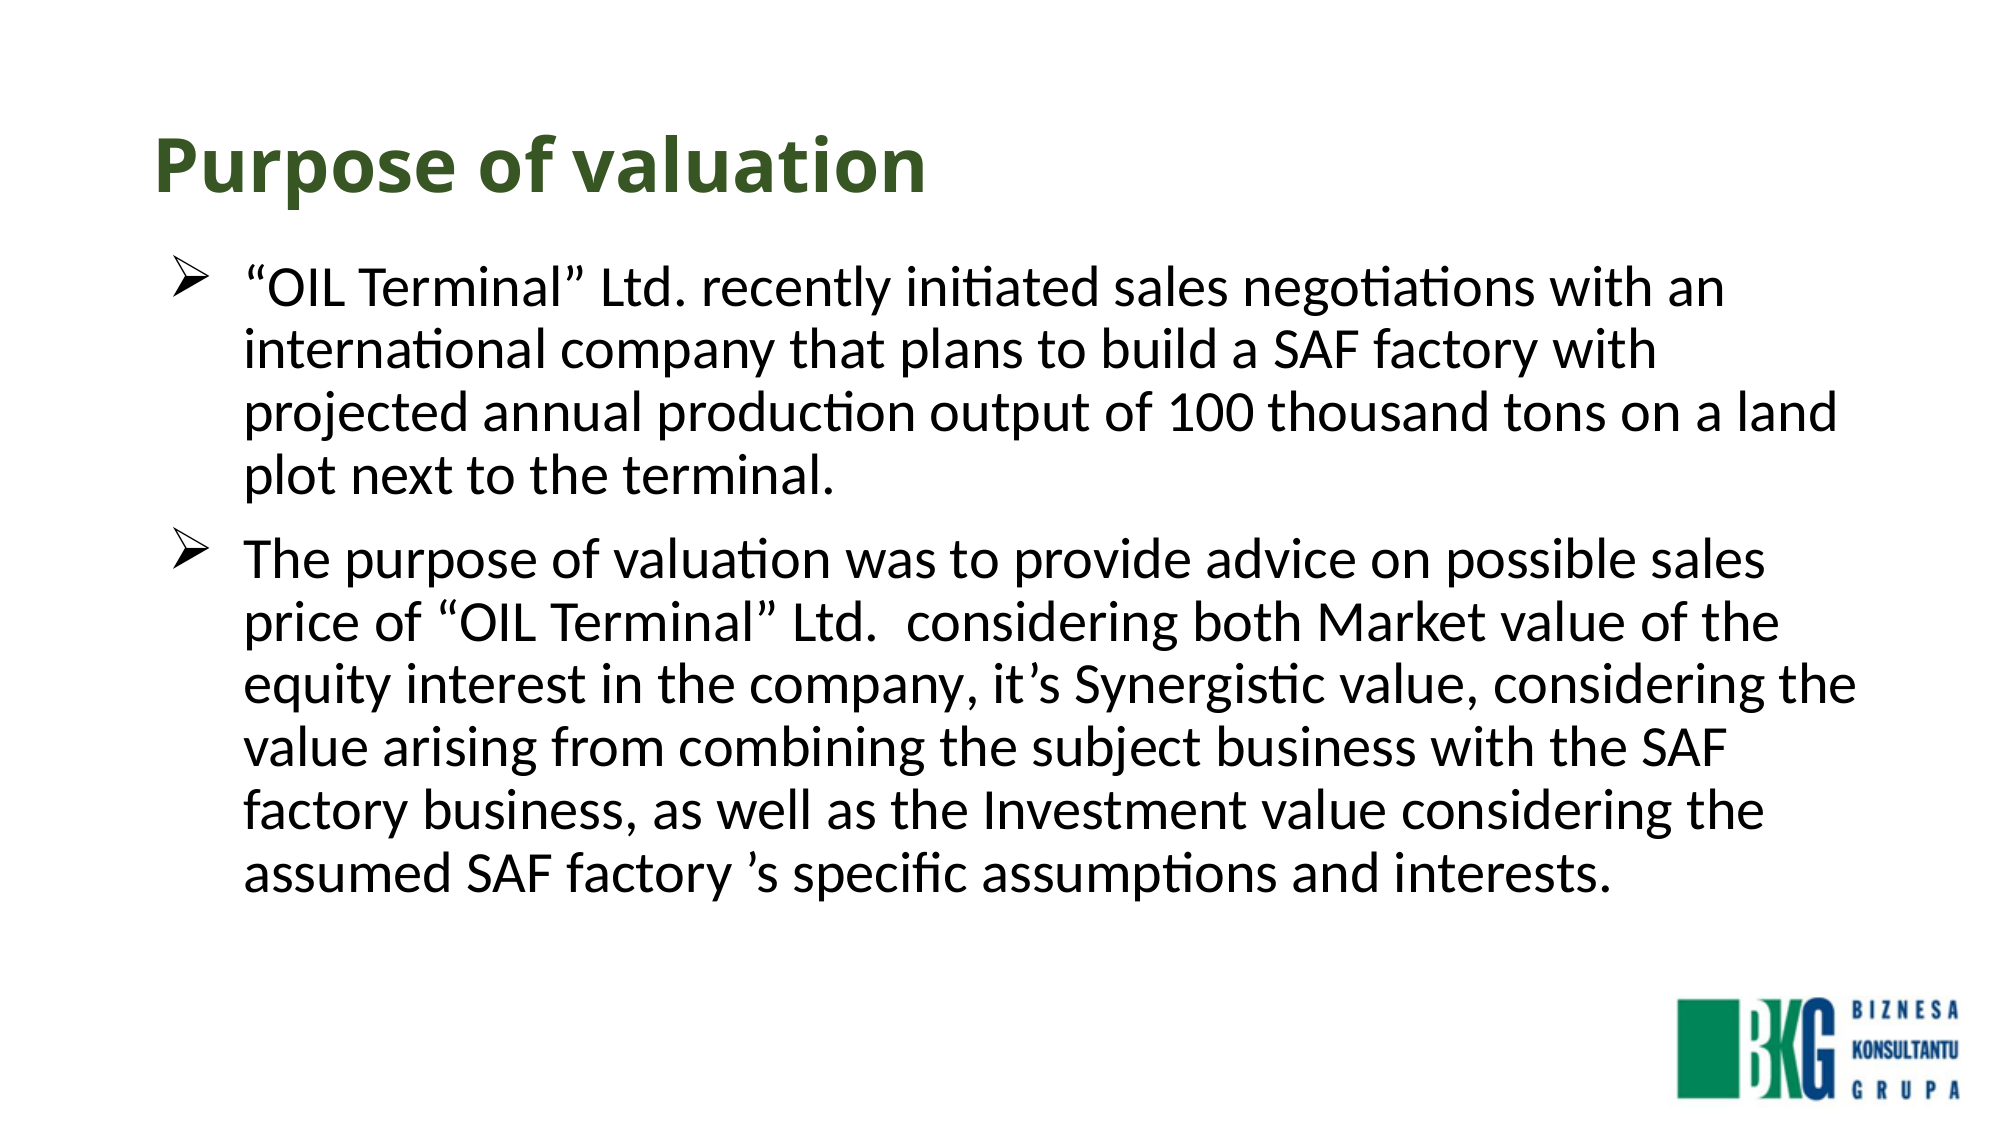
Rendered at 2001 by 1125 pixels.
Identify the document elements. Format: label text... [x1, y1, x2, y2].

picture [1667, 993, 1966, 1108]
list “OIL Terminal” Ltd. recently initiated sales negotiations with an international company that plans to build a SAF factory with projected annual production output of 100 thousand tons on a land plot next to the terminal. The purpose of valuation was to provide advice on possible sales price of “OIL Terminal” Ltd. considering both Market value of the equity interest in the company, it’s Synergistic value, considering the value arising from combining the subject business with the SAF factory business, as well as the Investment value considering the assumed SAF factory ’s specific assumptions and interests. [153, 248, 1879, 963]
title Purpose of valuation [137, 59, 1863, 278]
